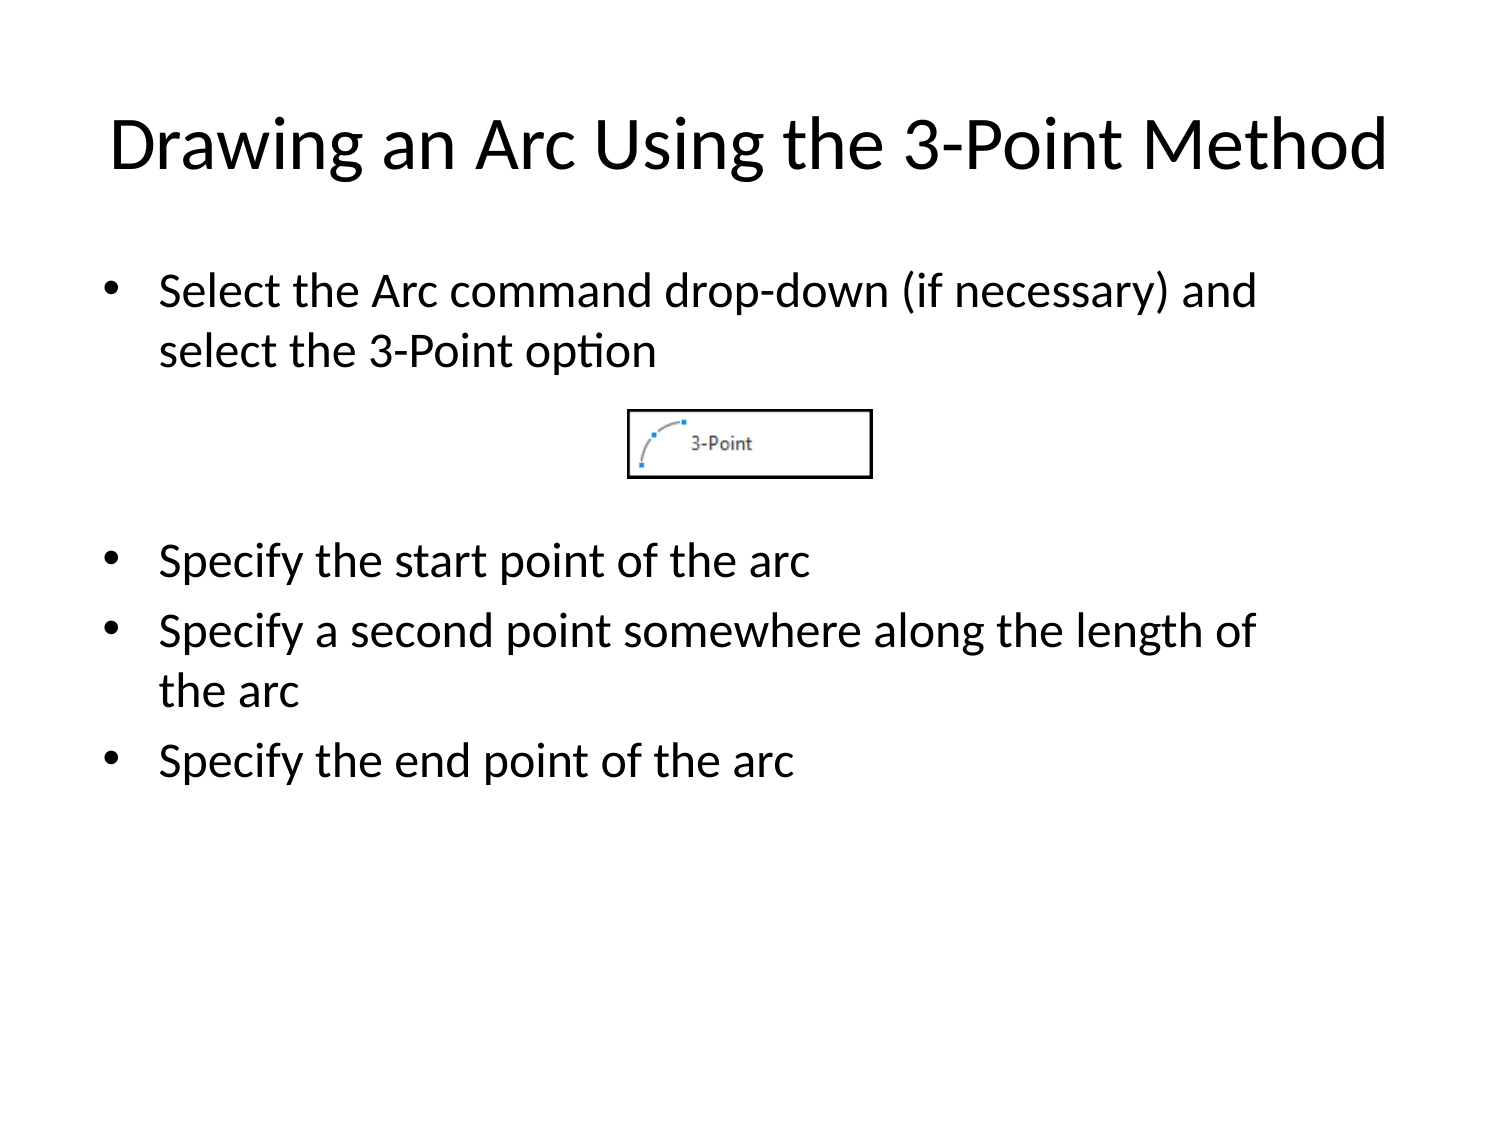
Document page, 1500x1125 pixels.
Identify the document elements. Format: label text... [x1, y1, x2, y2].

title Drawing an Arc Using the 3-Point Method [75, 45, 1425, 233]
picture [627, 409, 873, 479]
list Select the Arc command drop-down (if necessary) and select the 3-Point option Specify the start point of the arc Specify a second point somewhere along the length of the arc Specify the end point of the arc [87, 249, 1313, 950]
